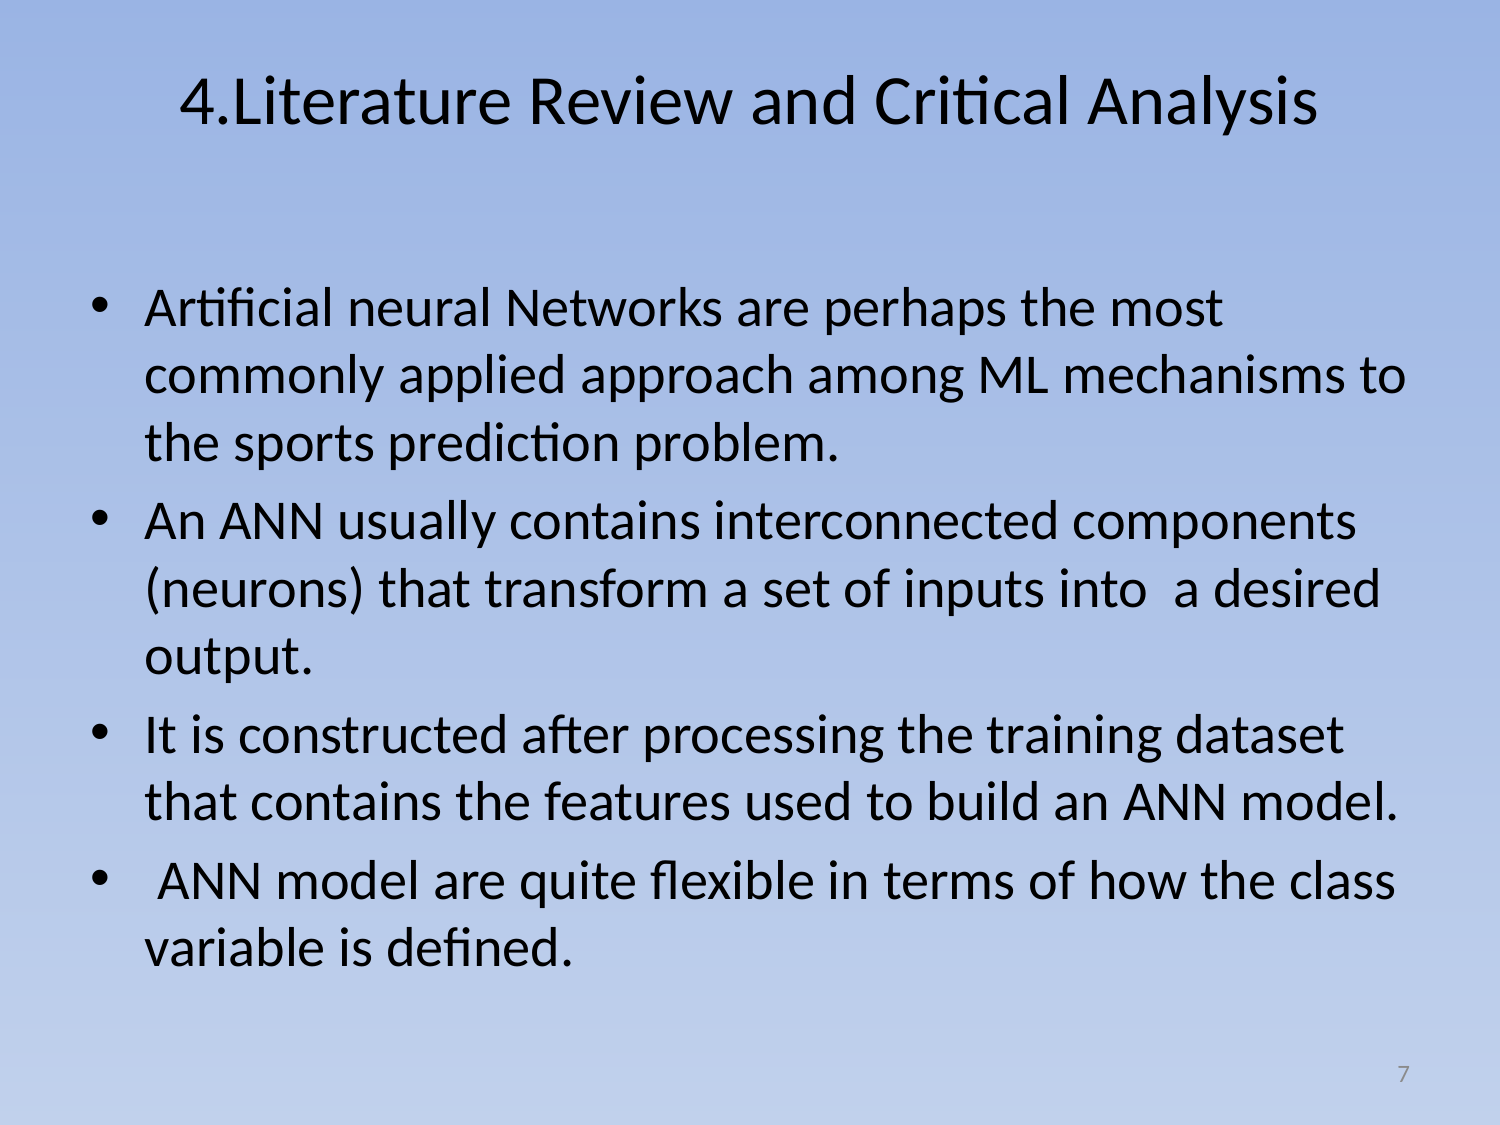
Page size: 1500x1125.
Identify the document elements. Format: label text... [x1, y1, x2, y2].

title 4.Literature Review and Critical Analysis [75, 45, 1425, 233]
slide_number 7 [1074, 1042, 1425, 1103]
list Artificial neural Networks are perhaps the most commonly applied approach among ML mechanisms to the sports prediction problem. An ANN usually contains interconnected components (neurons) that transform a set of inputs into a desired output. It is constructed after processing the training dataset that contains the features used to build an ANN model. ANN model are quite flexible in terms of how the class variable is defined. [75, 262, 1425, 1005]
